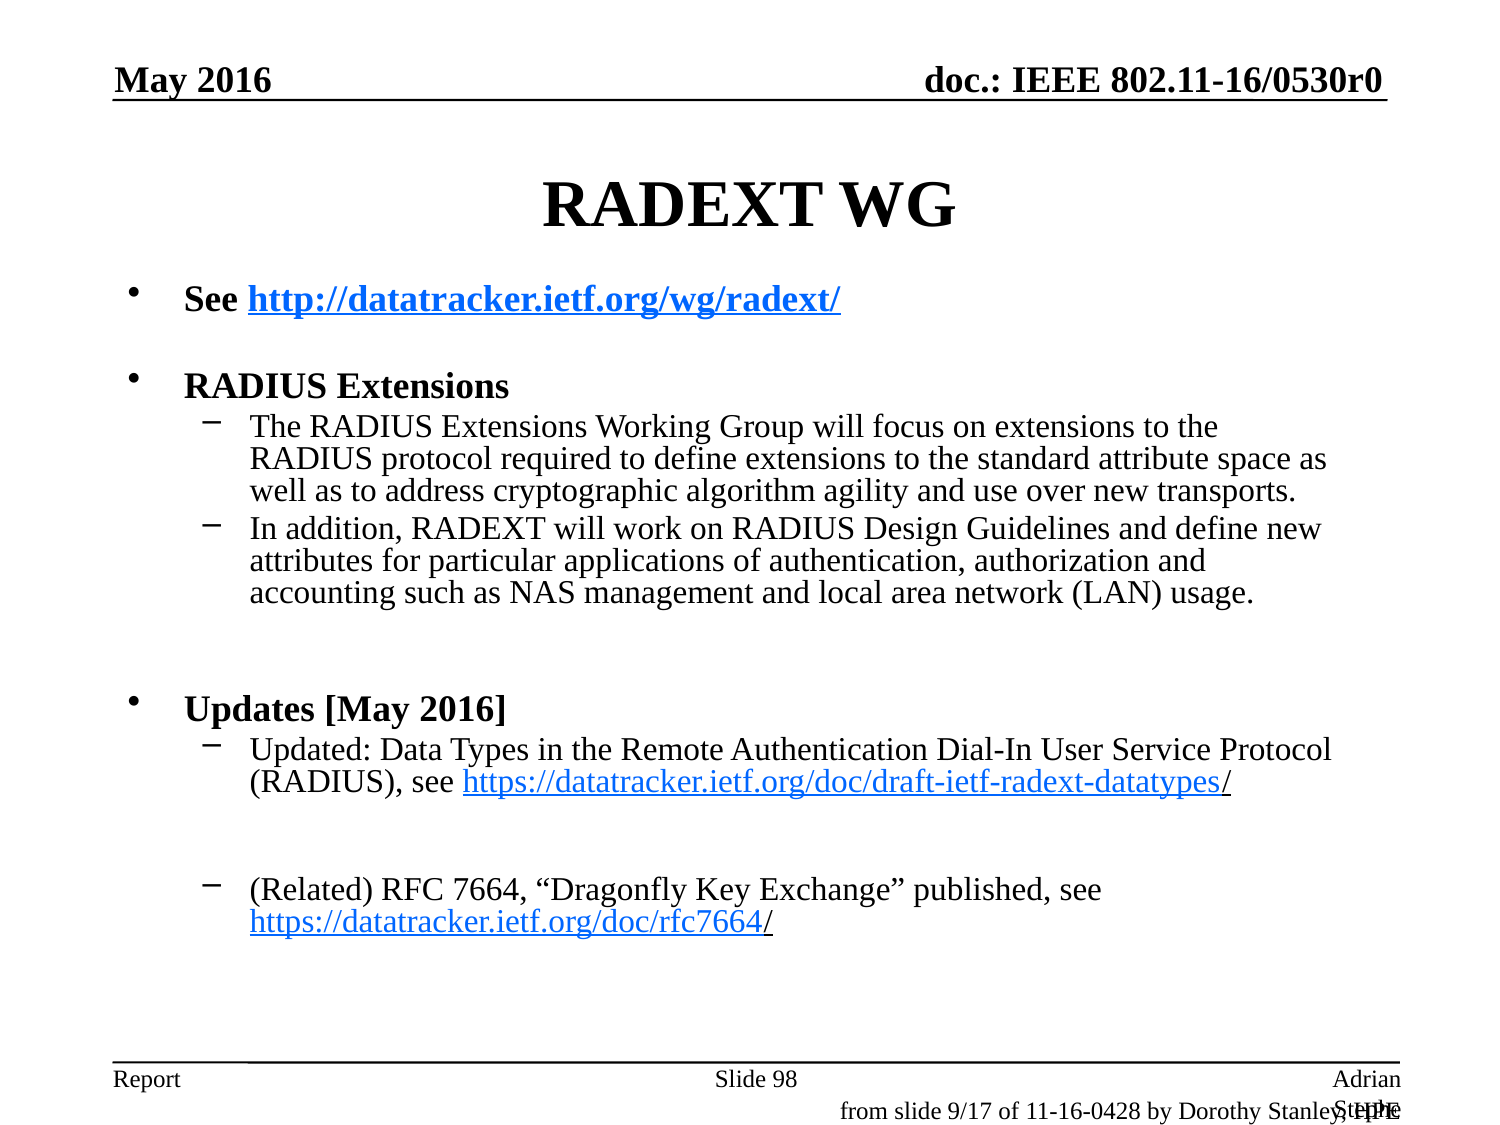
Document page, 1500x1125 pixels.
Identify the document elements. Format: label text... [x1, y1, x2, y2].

list See http://datatracker.ietf.org/wg/radext/ RADIUS Extensions The RADIUS Extensions Working Group will focus on extensions to the RADIUS protocol required to define extensions to the standard attribute space as well as to address cryptographic algorithm agility and use over new transports. In addition, RADEXT will work on RADIUS Design Guidelines and define new attributes for particular applications of authentication, authorization and accounting such as NAS management and local area network (LAN) usage. Updates [May 2016] Updated: Data Types in the Remote Authentication Dial-In User Service Protocol (RADIUS), see https://datatracker.ietf.org/doc/draft-ietf-radext-datatypes/ (Related) RFC 7664, “Dragonfly Key Exchange” published, see https://datatracker.ietf.org/doc/rfc7664/ [112, 275, 1388, 1038]
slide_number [114, 54, 374, 101]
slide_number Slide 98 [711, 1061, 801, 1087]
title RADEXT WG [112, 112, 1388, 275]
text_box from slide 9/17 of 11-16-0428 by Dorothy Stanley, HPE [343, 1087, 1417, 1125]
footer Adrian Stephens, Intel Corporation [1324, 1061, 1402, 1087]
